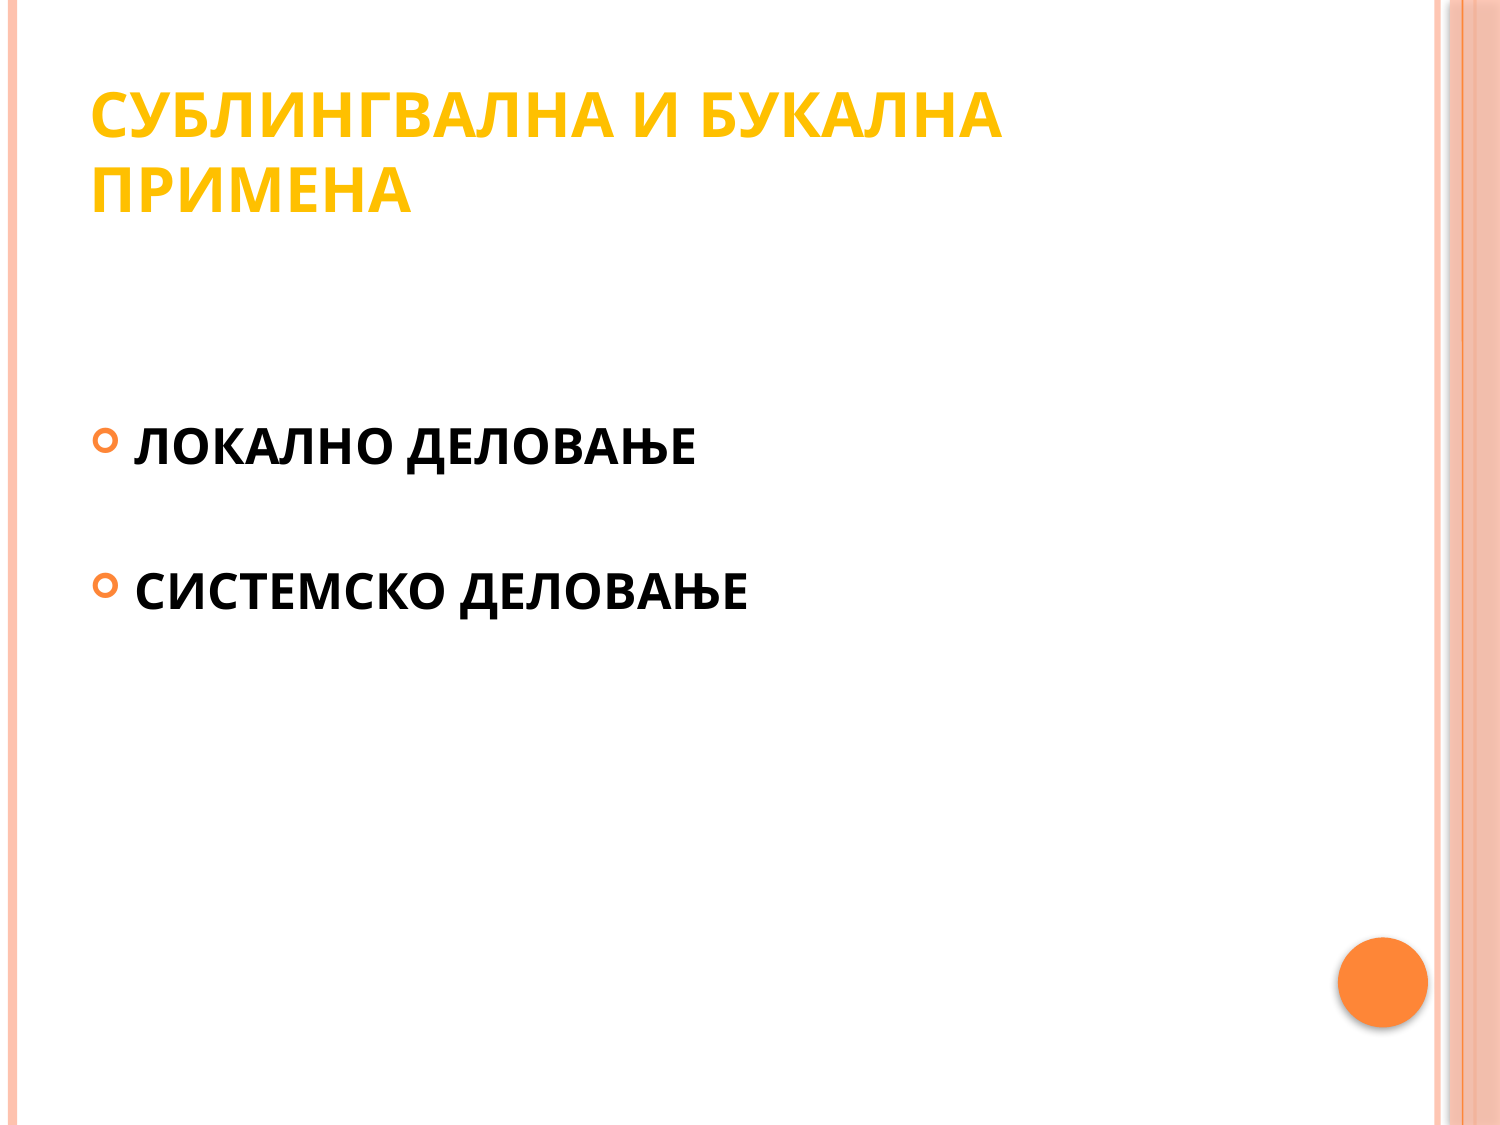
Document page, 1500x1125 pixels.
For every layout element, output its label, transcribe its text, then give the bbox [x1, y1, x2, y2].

list ЛОКАЛНO ДЕЛОВАЊЕ СИСТЕМСКО ДЕЛОВАЊЕ [75, 262, 1300, 1062]
title Сублингвална и букална примена [75, 45, 1300, 233]
